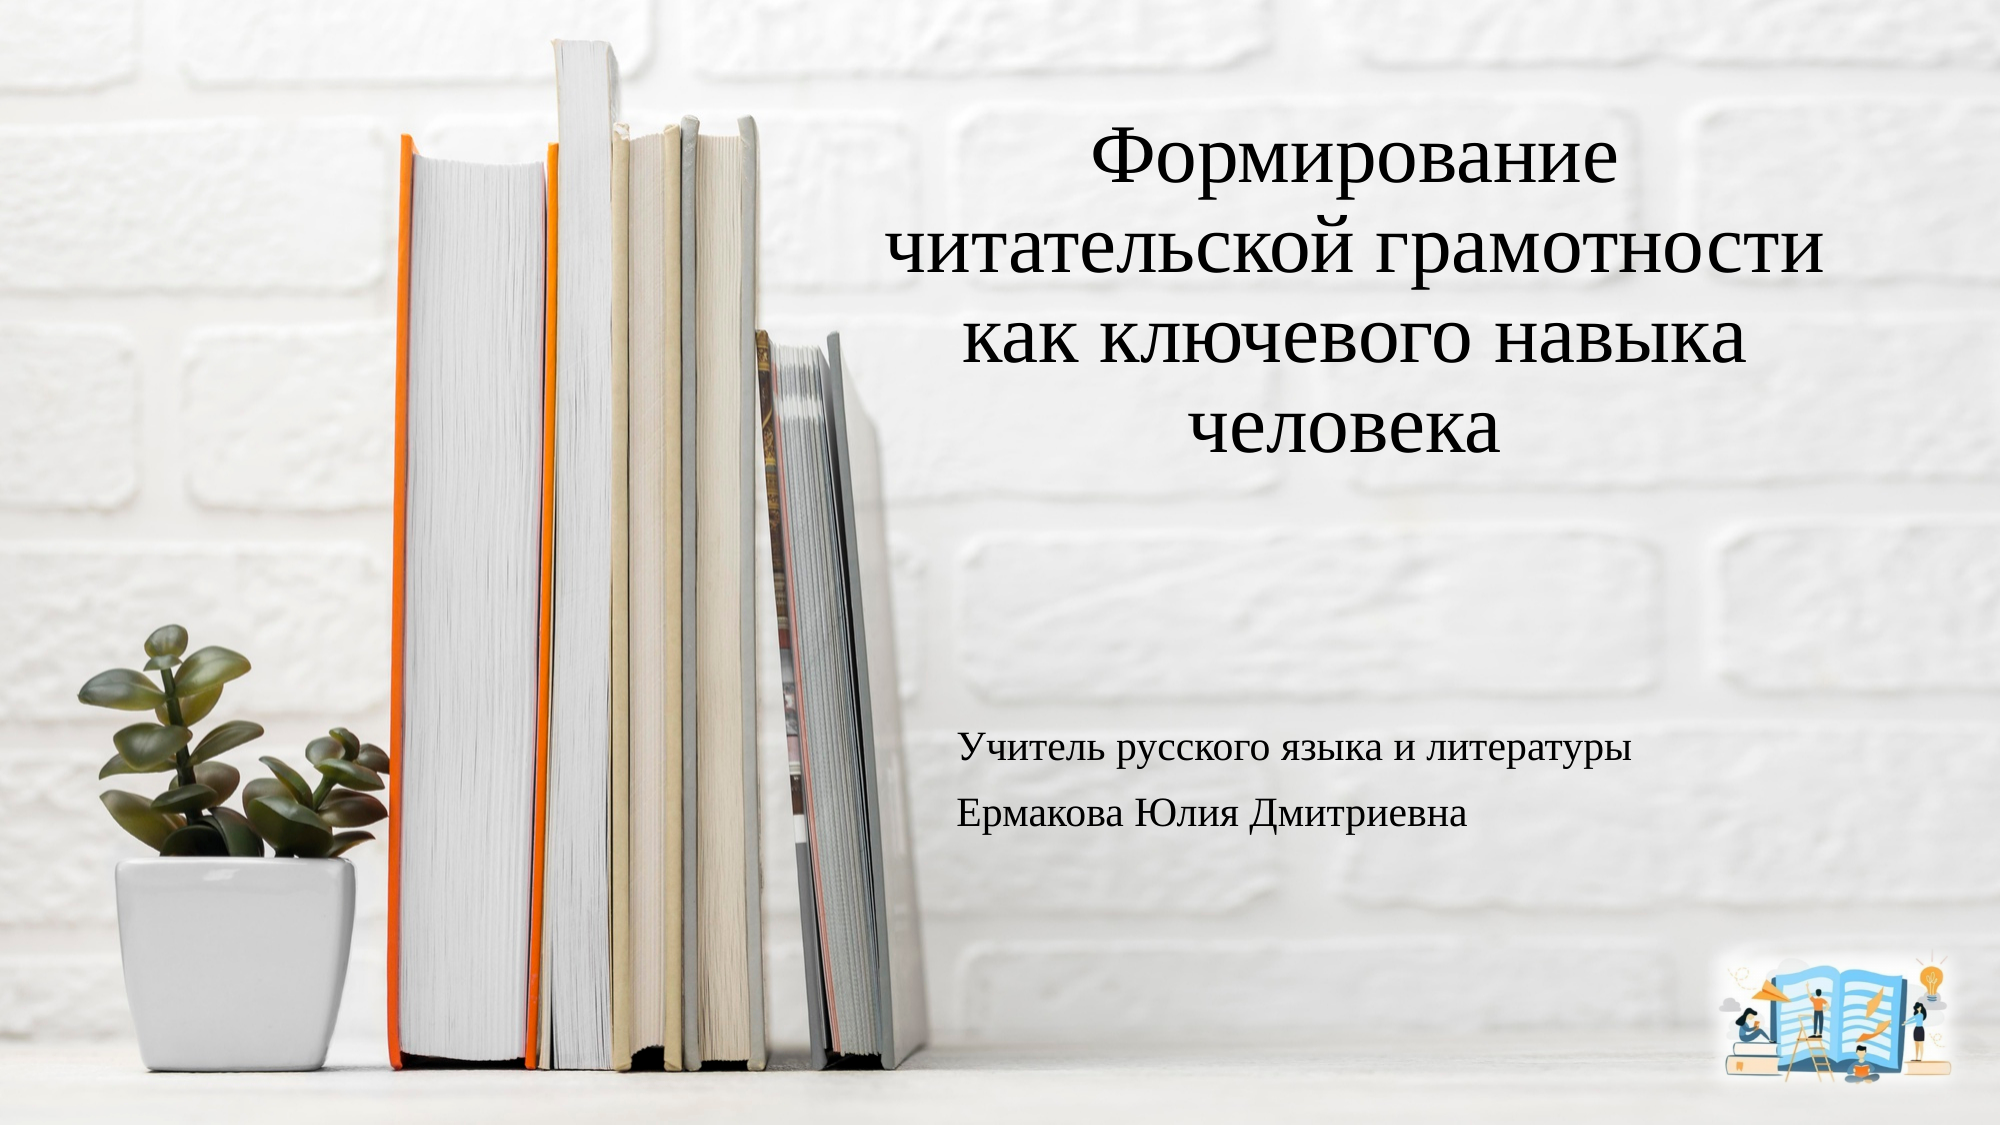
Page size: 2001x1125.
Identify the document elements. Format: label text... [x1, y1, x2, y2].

title Формирование читательской грамотности как ключевого навыка человека [833, 86, 1878, 478]
picture [0, 0, 2000, 1125]
subtitle Учитель русского языка и литературы Ермакова Юлия Дмитриевна [941, 717, 1945, 989]
